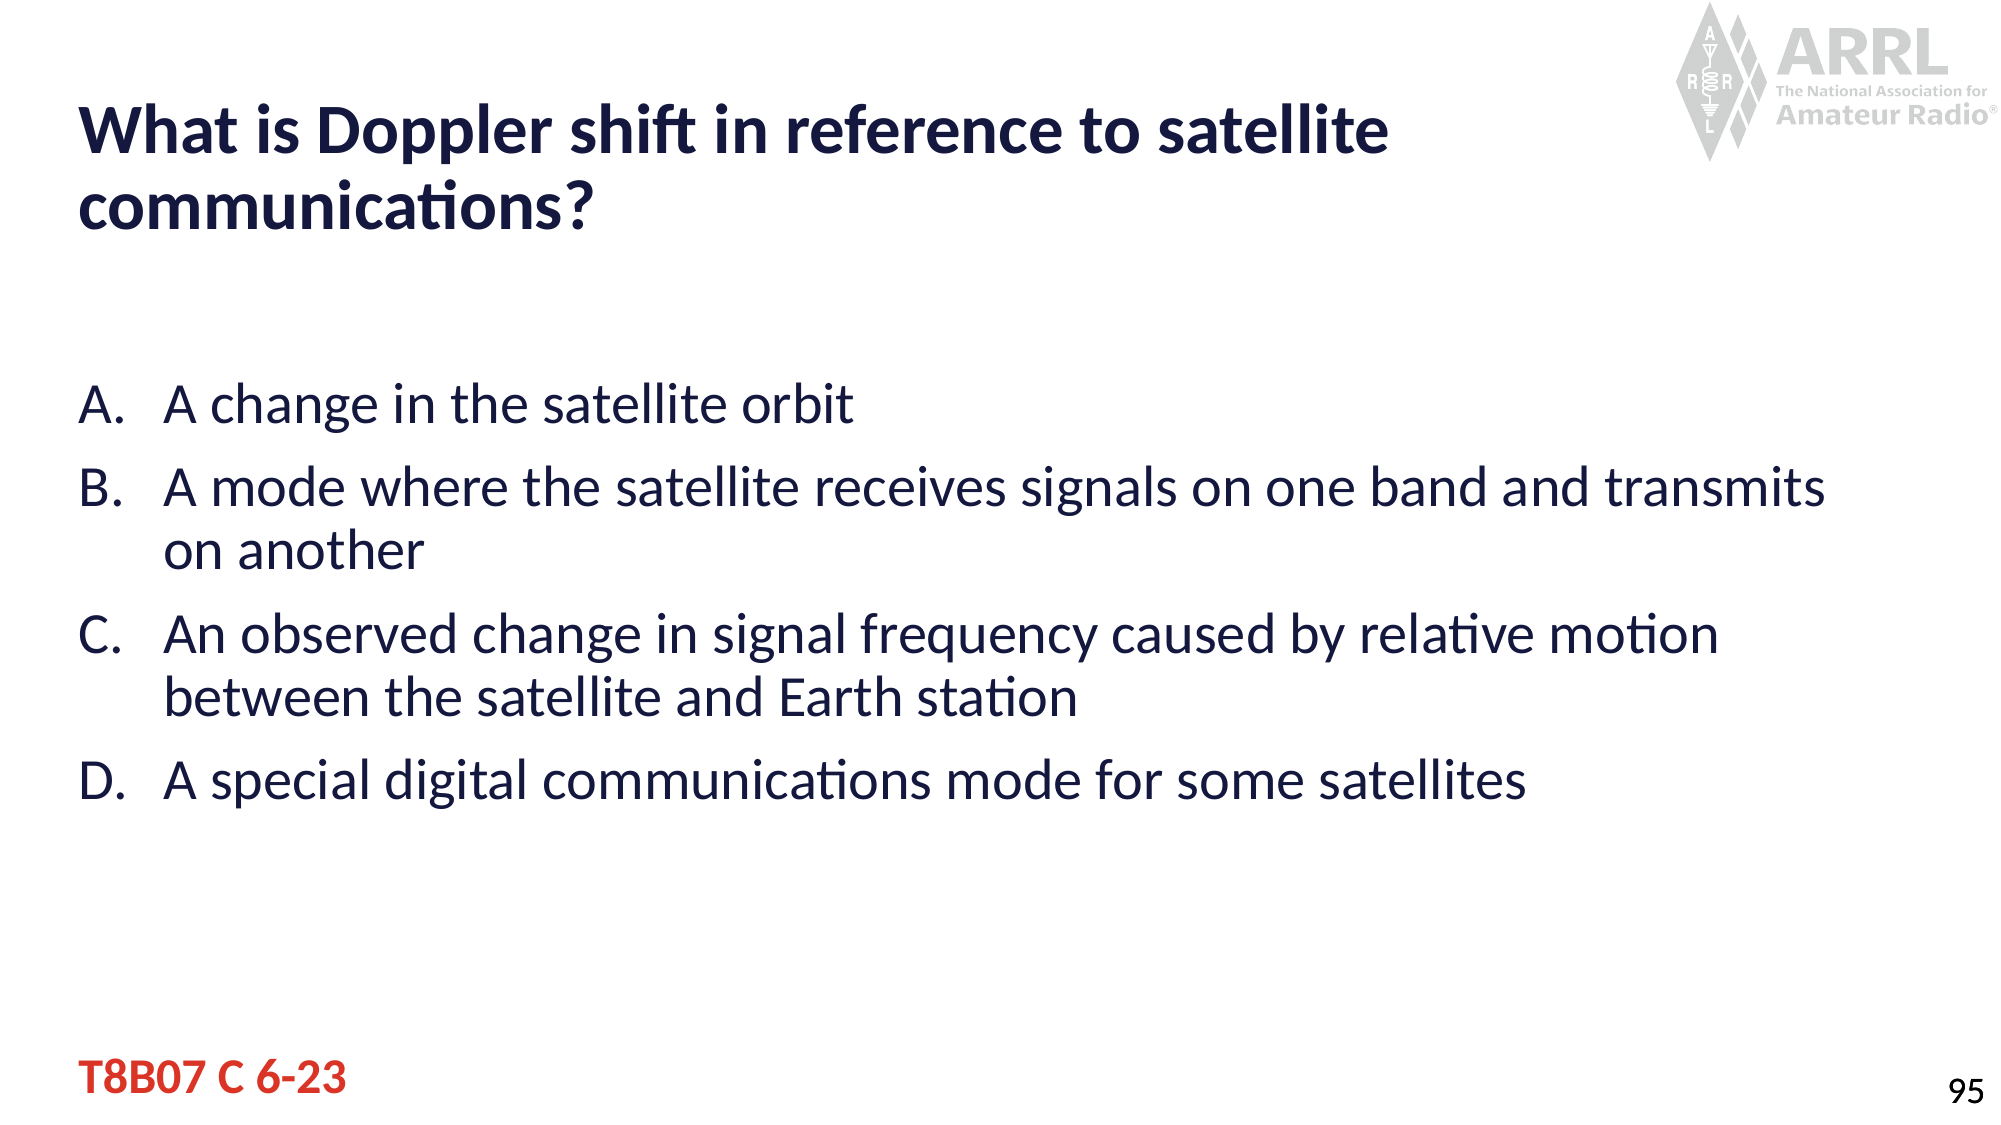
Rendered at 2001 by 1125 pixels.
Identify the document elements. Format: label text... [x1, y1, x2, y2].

picture [1674, 0, 2000, 164]
title What is Doppler shift in reference to satellite communications? [63, 59, 1863, 278]
text_box T8B07 C 6-23 [63, 1036, 921, 1112]
list A change in the satellite orbit A mode where the satellite receives signals on one band and transmits on another An observed change in signal frequency caused by relative motion between the satellite and Earth station A special digital communications mode for some satellites [63, 365, 1863, 989]
